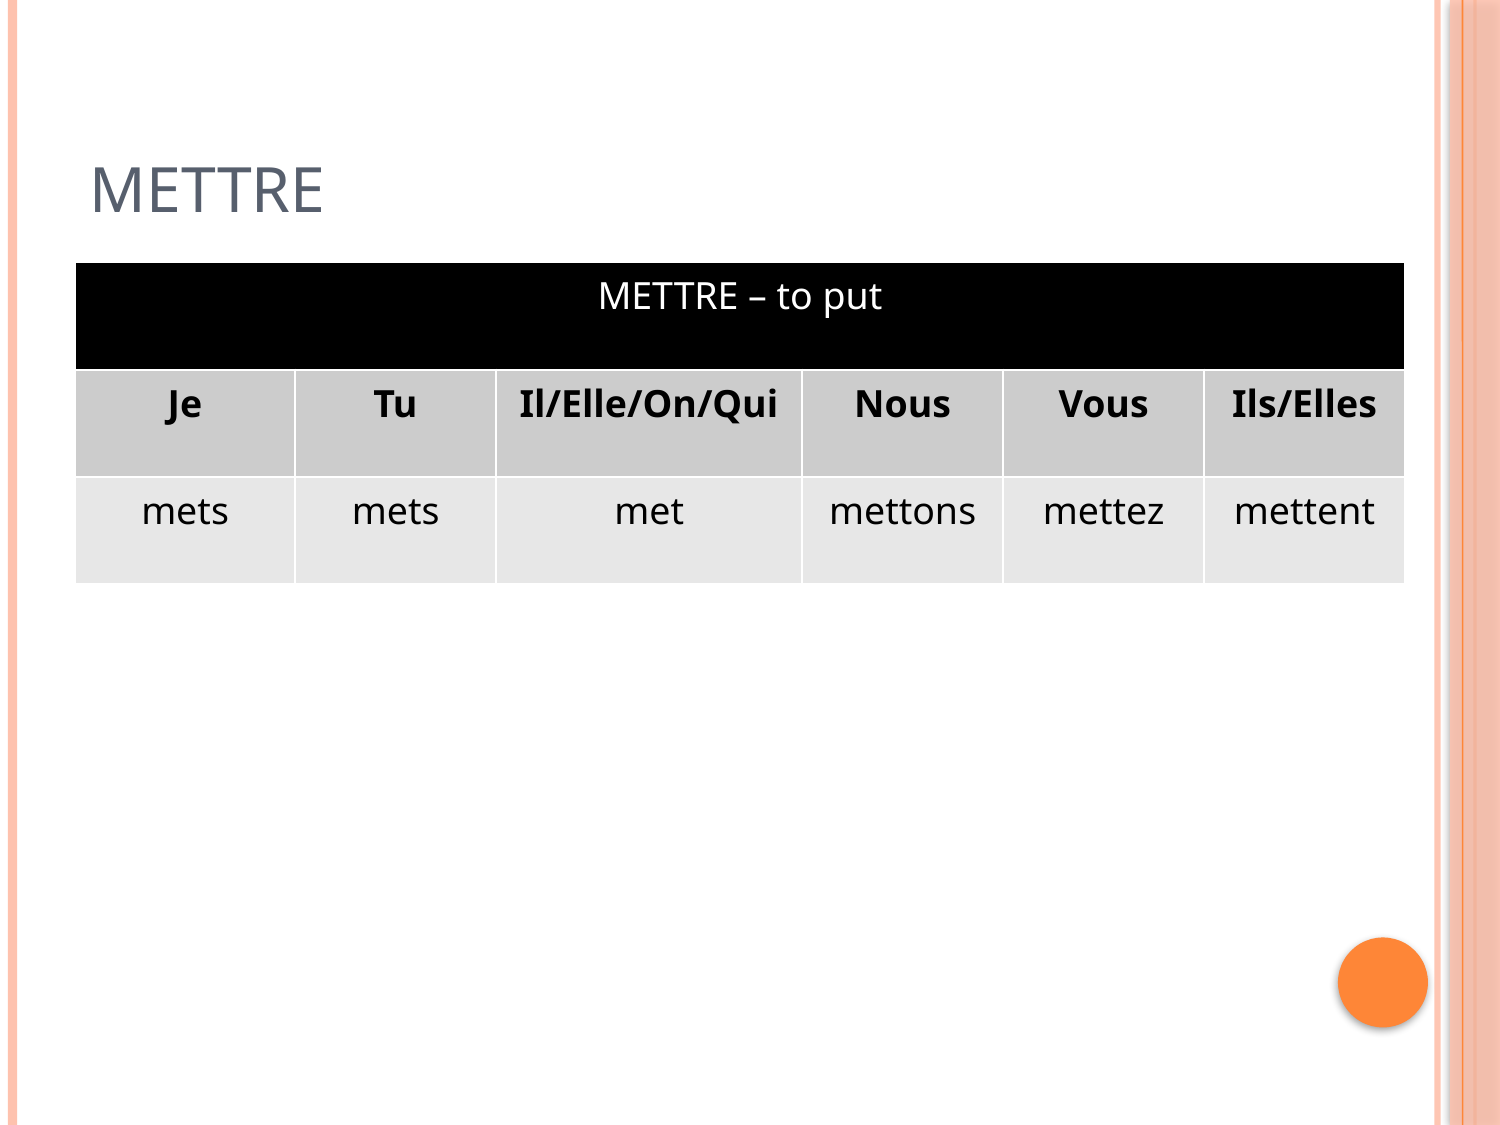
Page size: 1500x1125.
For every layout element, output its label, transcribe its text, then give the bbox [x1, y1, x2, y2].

table_cell mettons [803, 478, 1002, 583]
title Mettre [75, 45, 1300, 233]
table_header METTRE – to put [76, 263, 1404, 369]
table_cell mets [296, 478, 495, 583]
table_cell Tu [296, 371, 495, 476]
table_cell Vous [1004, 371, 1203, 476]
table_cell Nous [803, 371, 1002, 476]
table_cell mets [76, 478, 294, 583]
table_cell Ils/Elles [1205, 371, 1404, 476]
table_cell mettent [1205, 478, 1404, 583]
table_cell met [497, 478, 801, 583]
table_cell Il/Elle/On/Qui [497, 371, 801, 476]
table_cell mettez [1004, 478, 1203, 583]
table_cell Je [76, 371, 294, 476]
